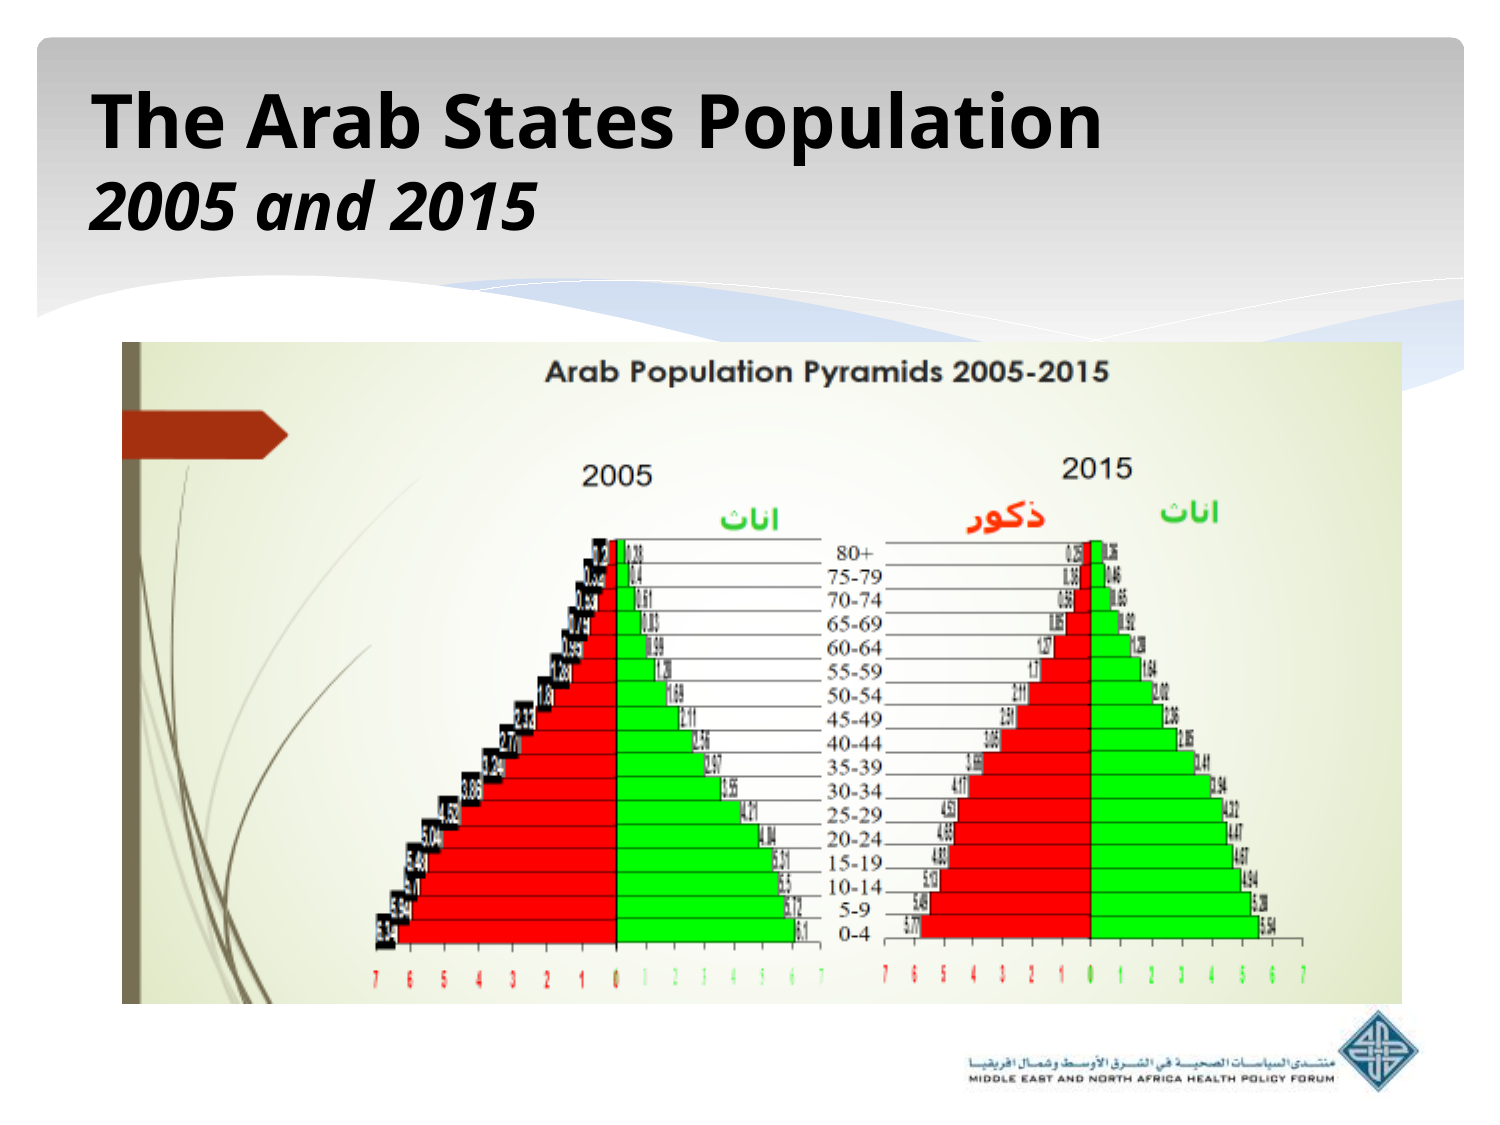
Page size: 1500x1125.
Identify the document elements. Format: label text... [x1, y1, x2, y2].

title The Arab States Population 2005 and 2015 [75, 55, 1425, 261]
picture [964, 1004, 1425, 1099]
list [121, 342, 1402, 1004]
